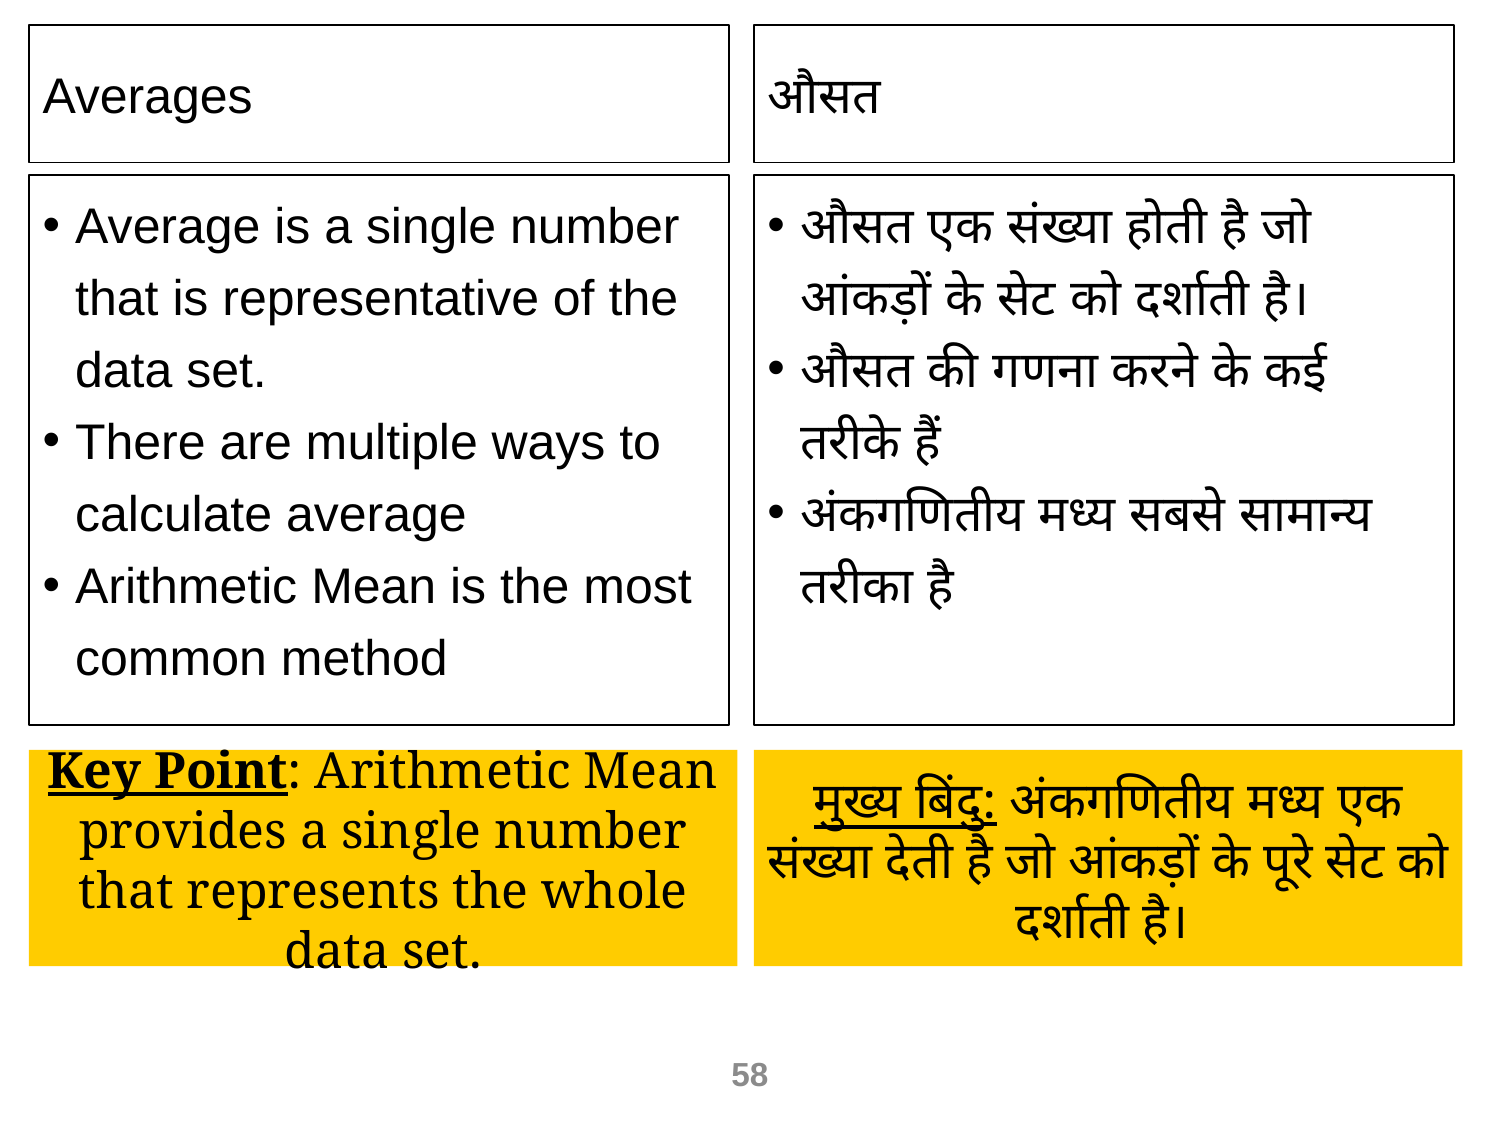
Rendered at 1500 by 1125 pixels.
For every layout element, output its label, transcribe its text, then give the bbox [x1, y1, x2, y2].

text_box Average is a single number that is representative of the data set. There are multiple ways to calculate average Arithmetic Mean is the most common method [28, 174, 729, 725]
text_box मुख्य बिंदु: अंकगणितीय मध्य एक संख्या देती है जो आंकड़ों के पूरे सेट को दर्शाती है। [753, 749, 1463, 967]
slide_number 58 [512, 1042, 988, 1103]
text_box औसत [753, 24, 1454, 163]
text_box Key Point: Arithmetic Mean provides a single number that represents the whole data set. [28, 749, 738, 967]
text_box Averages [28, 24, 729, 163]
text_box औसत एक संख्या होती है जो आंकड़ों के सेट को दर्शाती है। औसत की गणना करने के कई तरीके हैं अंकगणि‍तीय मध्य सबसे सामान्य तरीका है [753, 174, 1454, 725]
